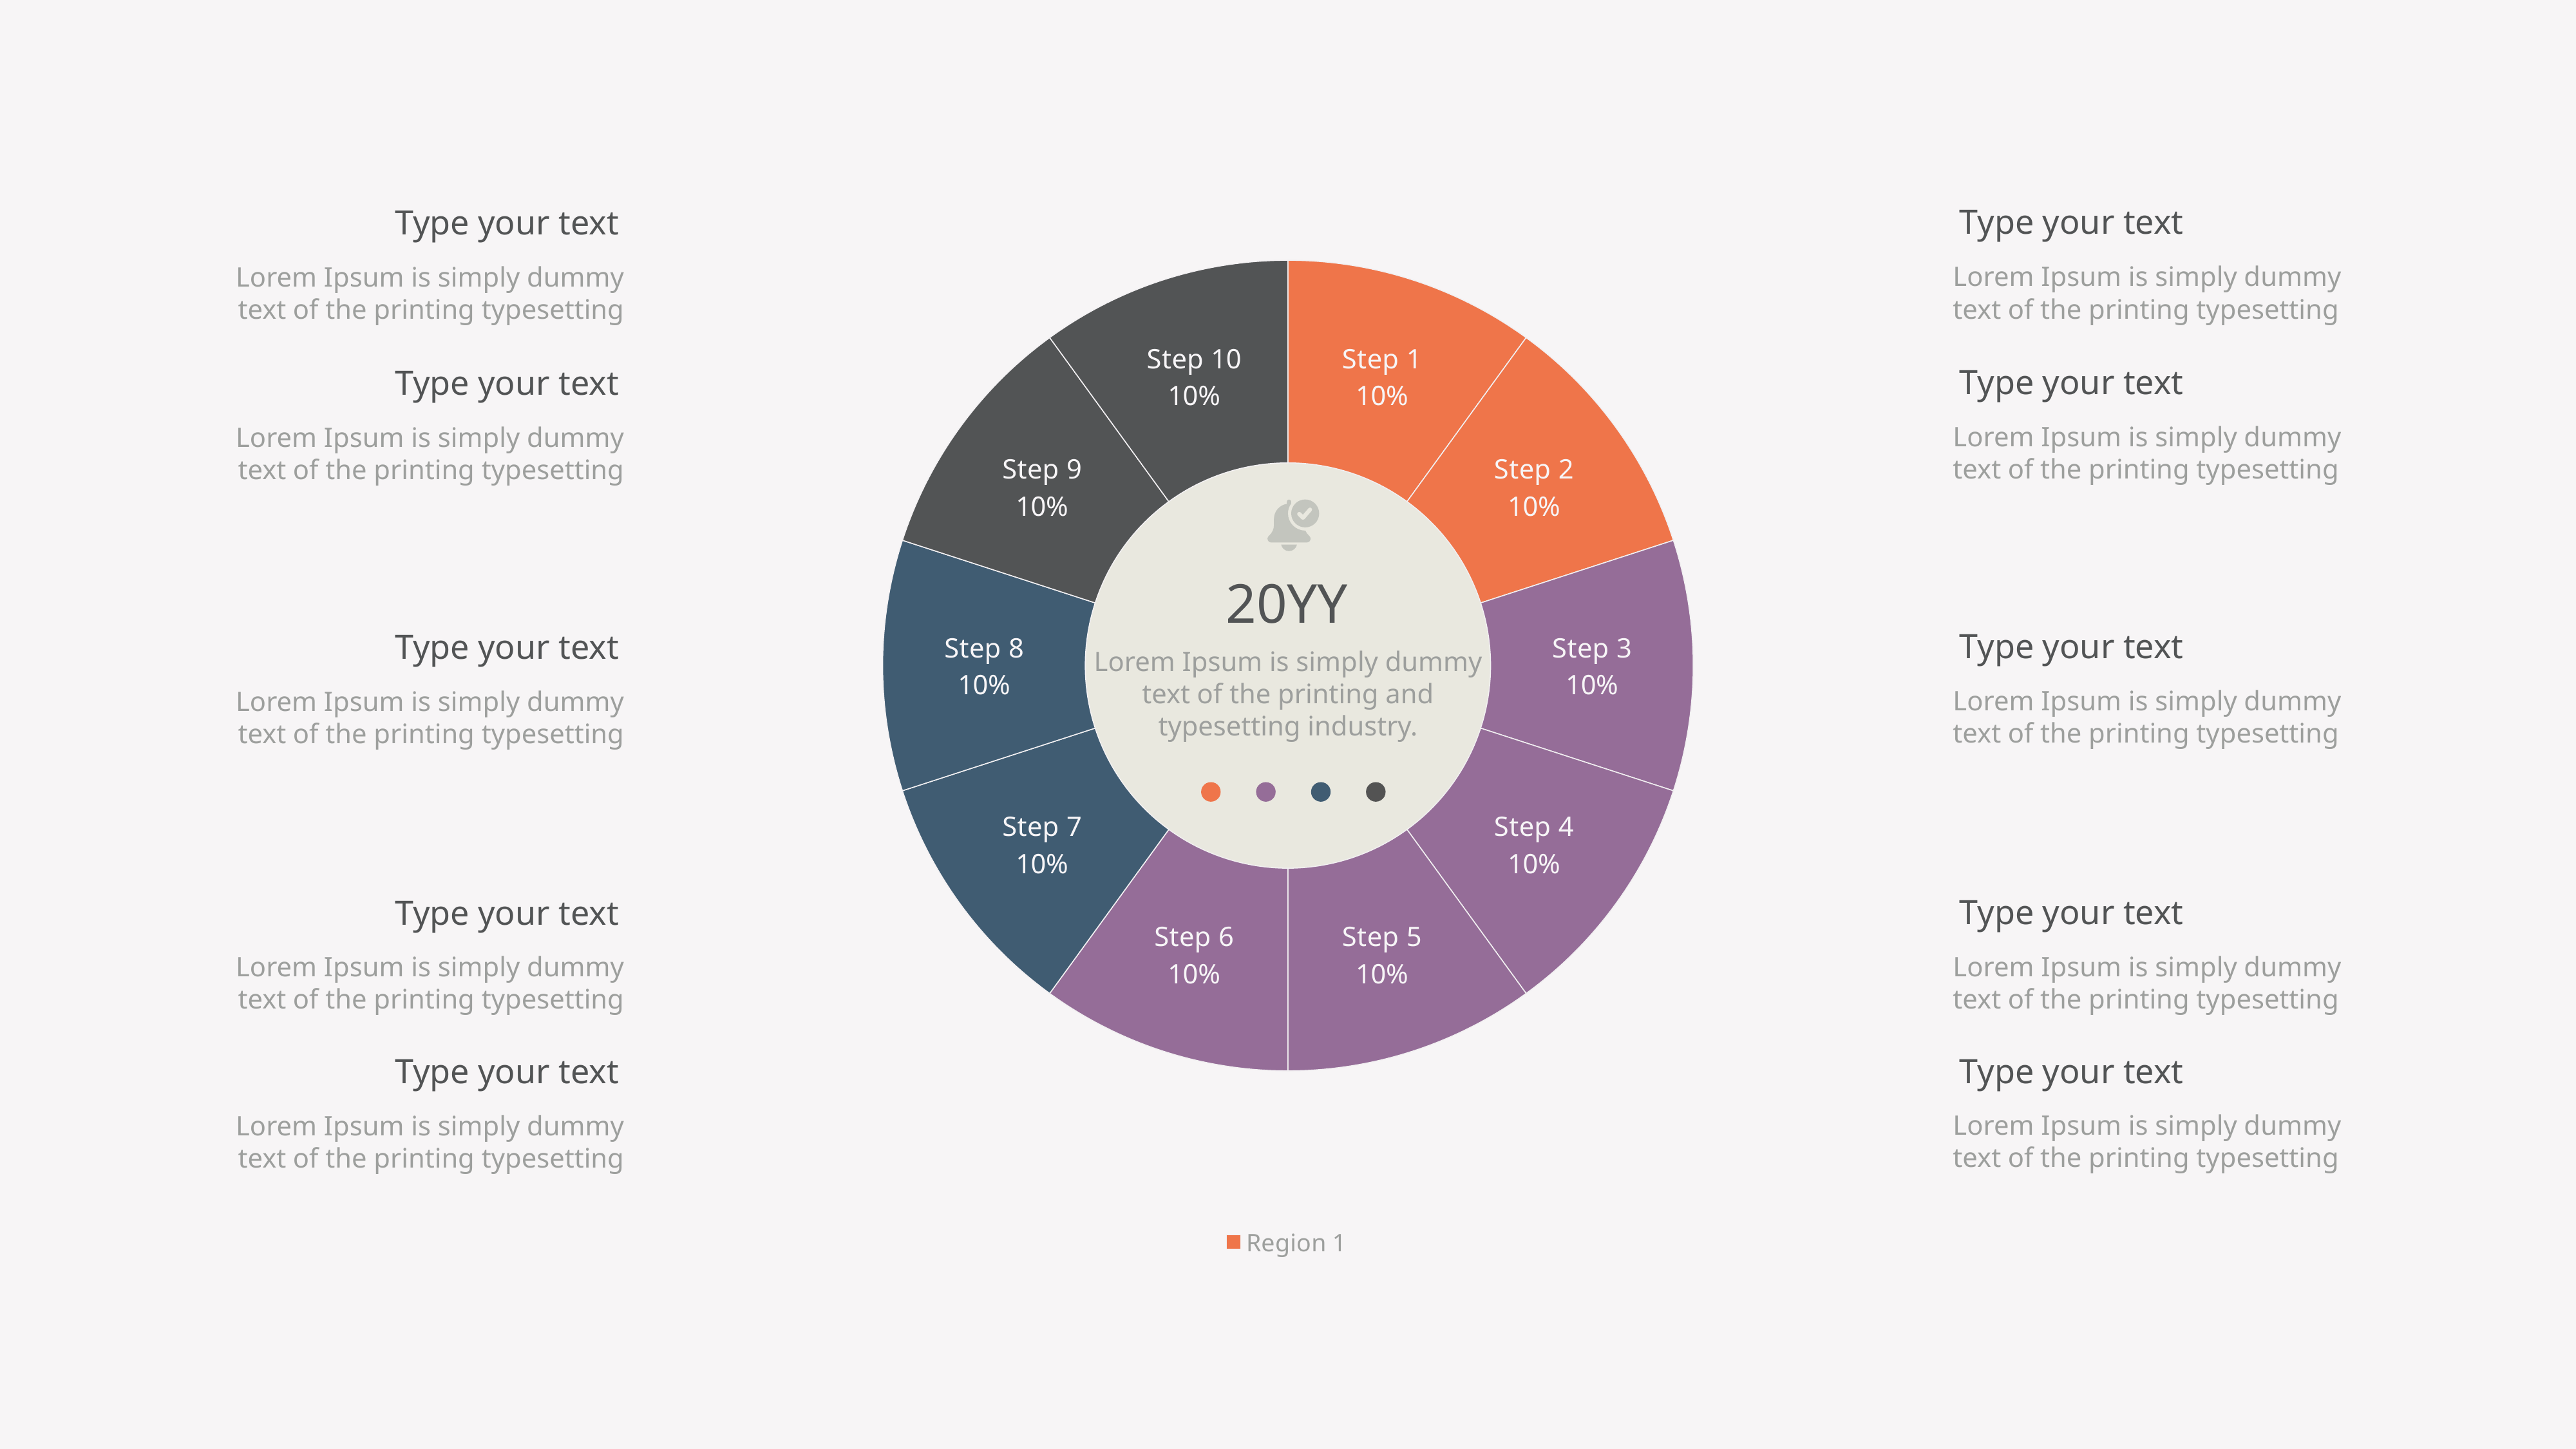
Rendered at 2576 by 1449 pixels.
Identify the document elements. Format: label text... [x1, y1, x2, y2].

text_box Lorem Ipsum is simply dummy text of the printing typesetting [213, 254, 603, 330]
text_box Type your text [325, 355, 603, 407]
text_box Type your text [325, 196, 603, 247]
text_box Lorem Ipsum is simply dummy text of the printing typesetting [213, 944, 603, 1020]
chart [603, 0, 1973, 1359]
text_box Type your text [325, 620, 603, 672]
text_box Lorem Ipsum is simply dummy text of the printing typesetting [213, 679, 603, 755]
text_box Type your text [325, 886, 603, 937]
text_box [1200, 782, 1386, 802]
text_box Type your text [325, 1045, 603, 1096]
text_box Lorem Ipsum is simply dummy text of the printing typesetting [213, 1103, 603, 1179]
text_box Lorem Ipsum is simply dummy text of the printing typesetting [213, 415, 603, 490]
